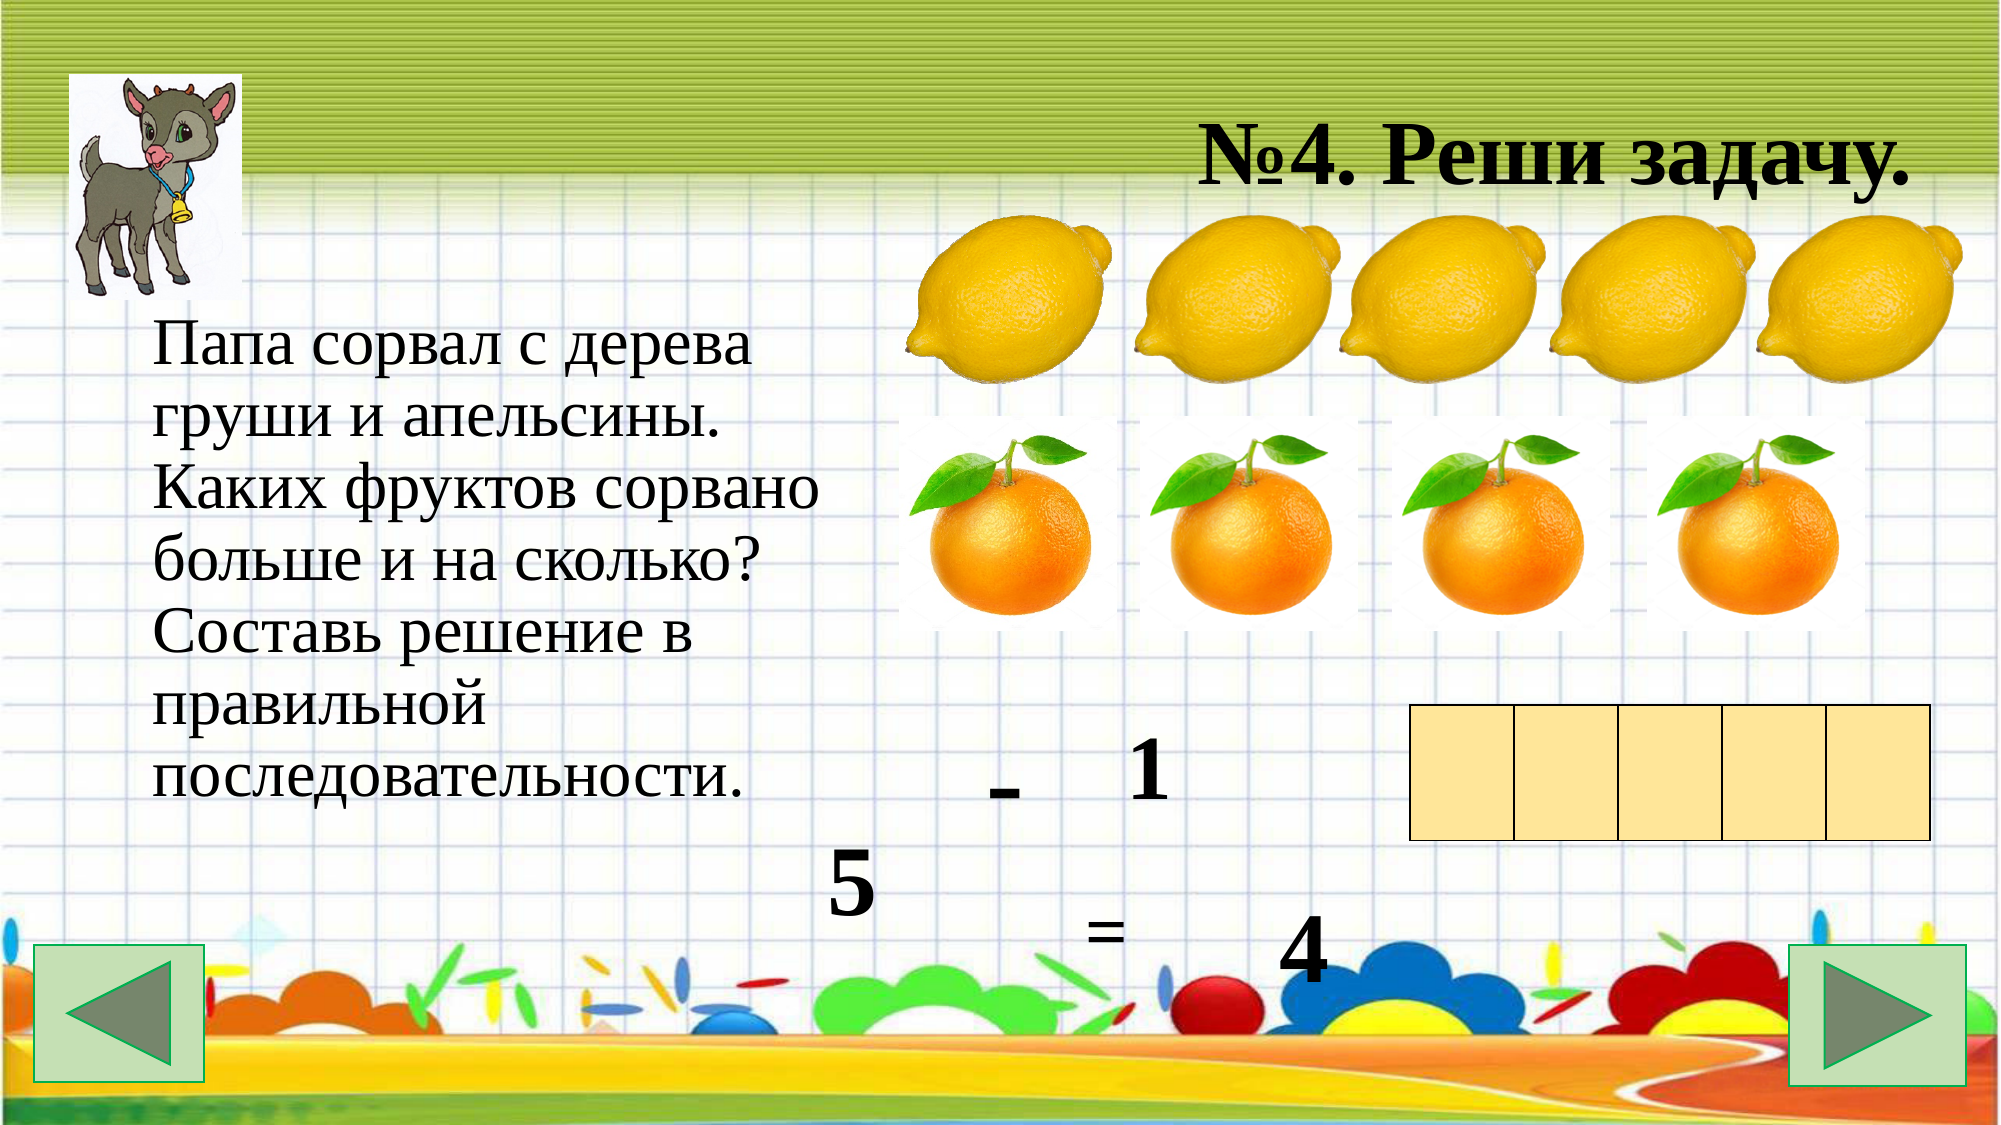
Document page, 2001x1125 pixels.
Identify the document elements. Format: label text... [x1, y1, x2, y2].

table_header [1515, 706, 1617, 840]
picture [0, 0, 2001, 1125]
table_header [1411, 706, 1513, 840]
table_header [1619, 706, 1721, 840]
text_box 5 [812, 808, 906, 943]
table_header [1723, 706, 1825, 840]
text_box 1 [1111, 700, 1203, 826]
text_box [1788, 944, 1967, 1087]
list Папа сорвал с дерева груши и апельсины. Каких фруктов сорвано больше и на сколько? Составь решение в правильной последовательности. [137, 299, 845, 827]
text_box = [1070, 875, 1203, 981]
text_box - [971, 700, 1071, 851]
table_header [1827, 706, 1929, 840]
text_box 4 [1264, 875, 1358, 1011]
title №4. Реши задачу. [1144, 46, 1967, 264]
text_box [33, 944, 205, 1083]
